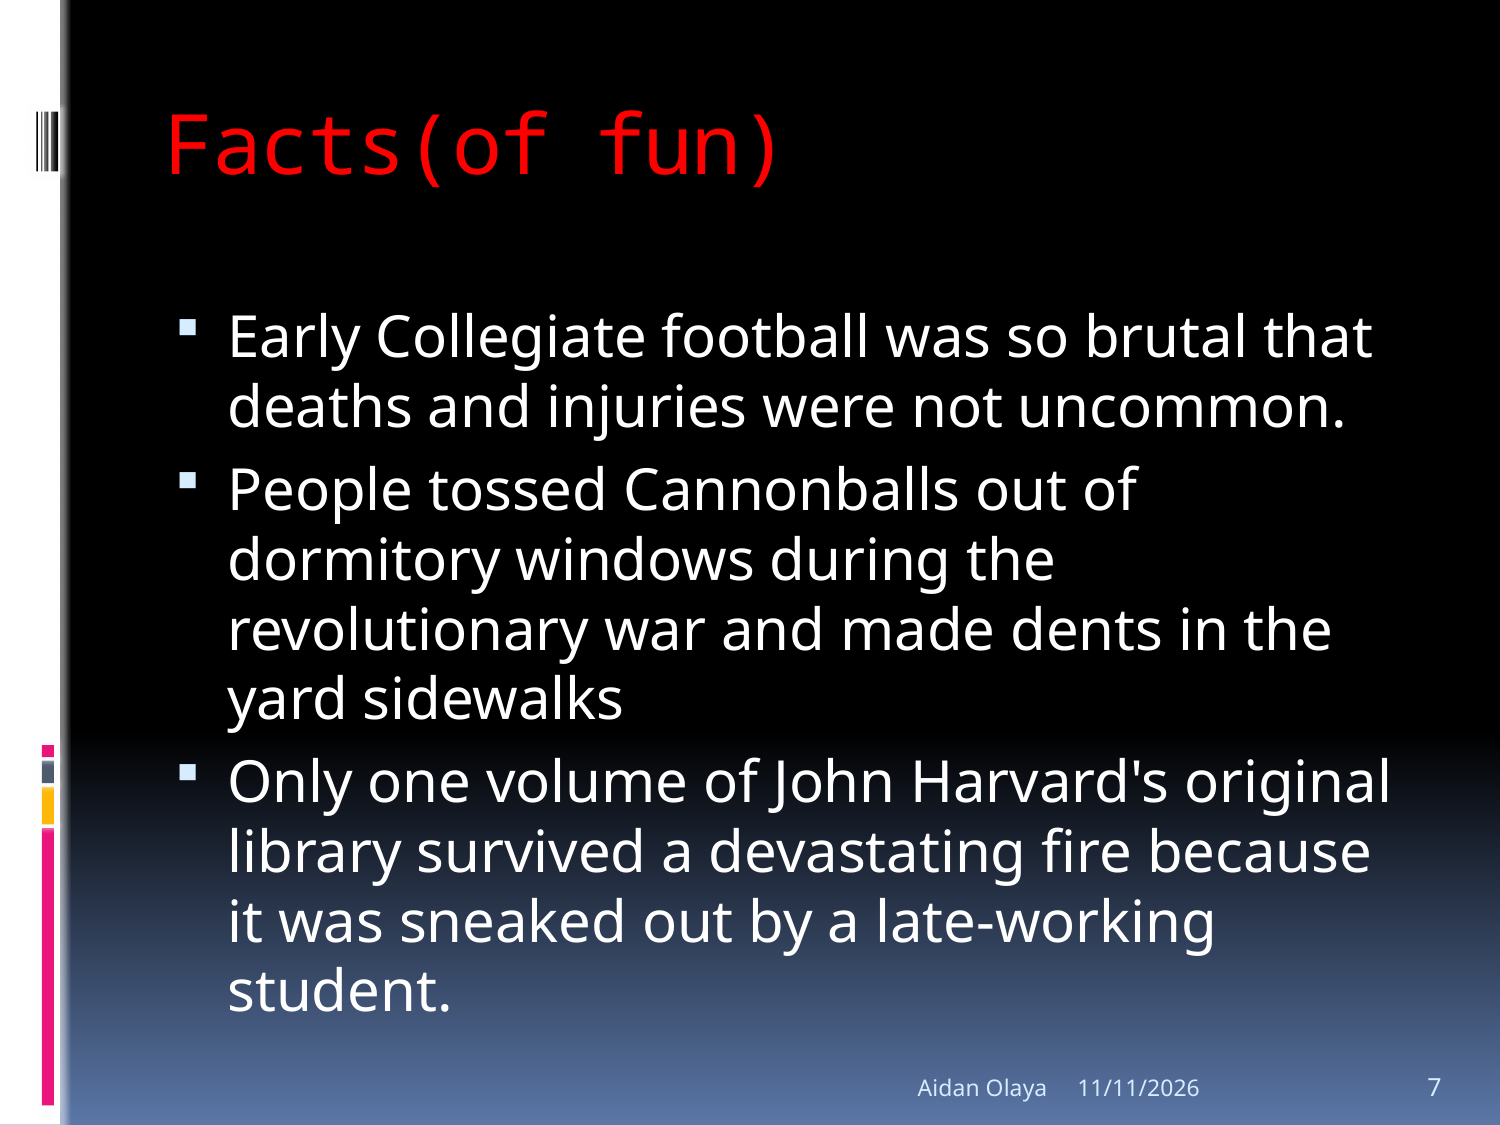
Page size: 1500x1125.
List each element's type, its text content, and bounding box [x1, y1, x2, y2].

slide_number 7 [1412, 1052, 1488, 1113]
list Early Collegiate football was so brutal that deaths and injuries were not uncommon. People tossed Cannonballs out of dormitory windows during the revolutionary war and made dents in the yard sidewalks Only one volume of John Harvard's original library survived a devastating fire because it was sneaked out by a late-working student. [150, 292, 1425, 1043]
title Facts(of fun) [150, 83, 1425, 234]
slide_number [1063, 1052, 1412, 1113]
footer Aidan Olaya [150, 1052, 1063, 1113]
